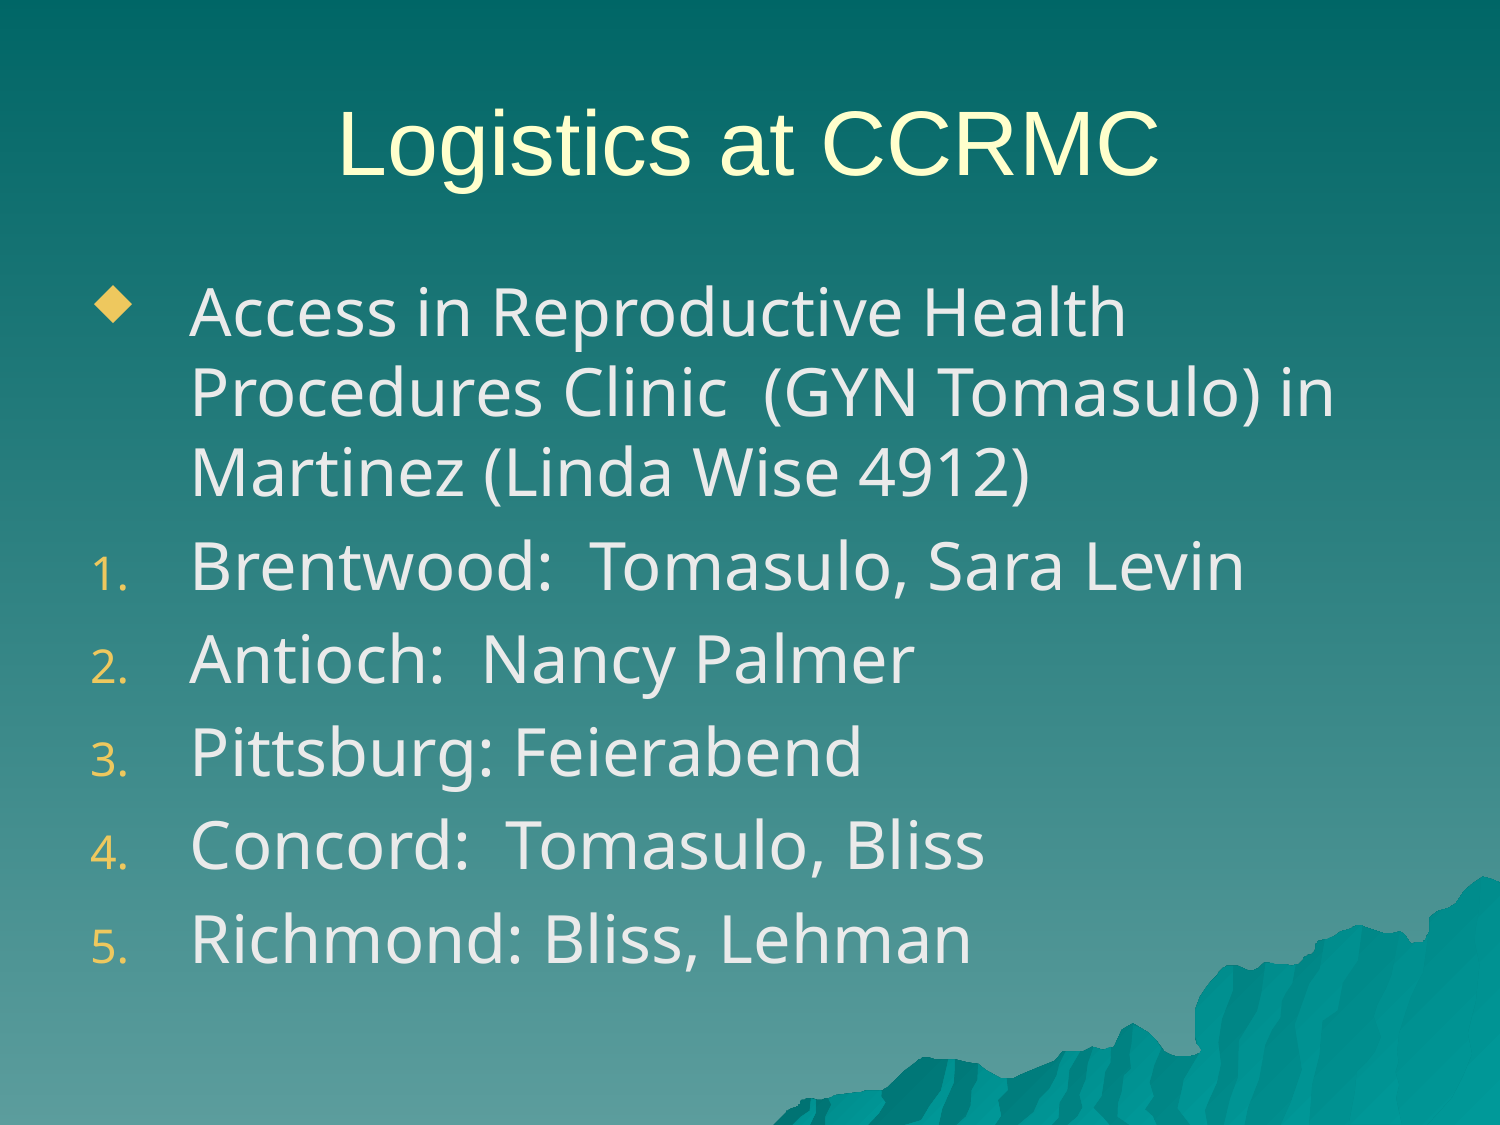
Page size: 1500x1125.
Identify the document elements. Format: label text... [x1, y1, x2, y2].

list Access in Reproductive Health Procedures Clinic (GYN Tomasulo) in Martinez (Linda Wise 4912) Brentwood: Tomasulo, Sara Levin Antioch: Nancy Palmer Pittsburg: Feierabend Concord: Tomasulo, Bliss Richmond: Bliss, Lehman [74, 262, 1426, 1006]
title Logistics at CCRMC [74, 45, 1426, 233]
